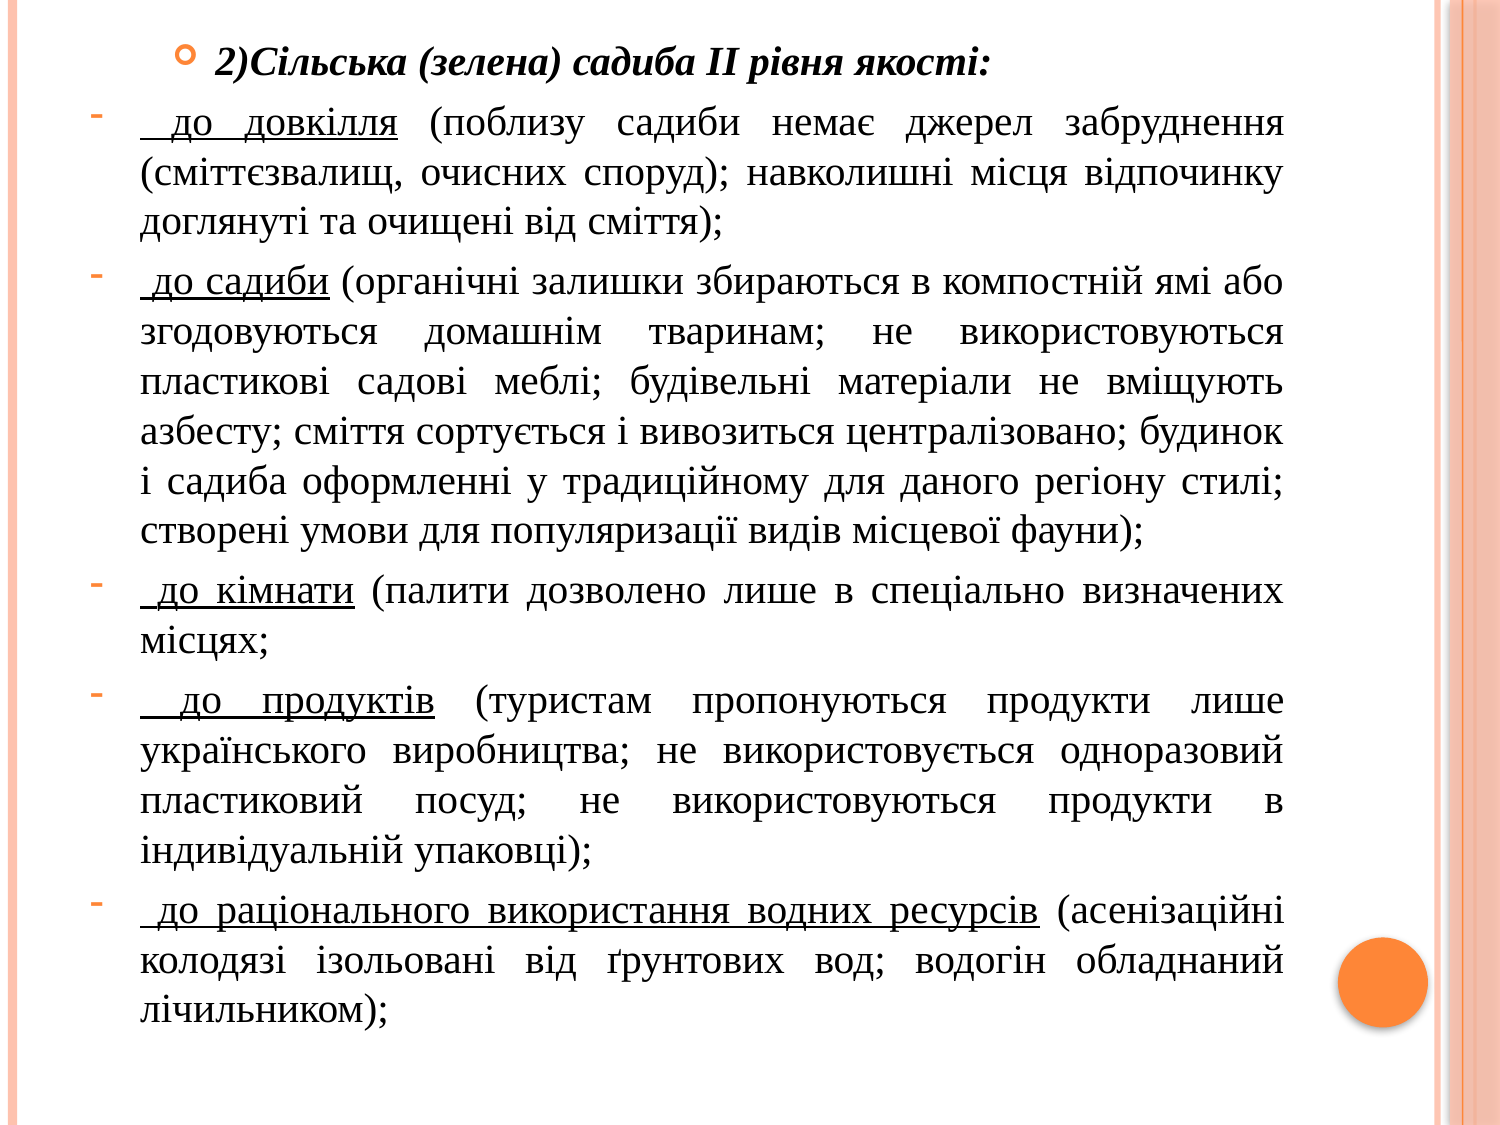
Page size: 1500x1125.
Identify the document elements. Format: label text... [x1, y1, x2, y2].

list 2)Сільська (зелена) садиба ІІ рівня якості: до довкілля (поблизу садиби немає джерел забруднення (сміттєзвалищ, очисних споруд); навколишні місця відпочинку доглянуті та очищені від сміття); до садиби (органічні залишки збираються в компостній ямі або згодовуються домашнім тваринам; не використовуються пластикові садові меблі; будівельні матеріали не вміщують азбесту; сміття сортується і вивозиться централізовано; будинок і садиба оформленні у традиційному для даного регіону стилі; створені умови для популяризації видів місцевої фауни); до кімнати (палити дозволено лише в спеціально визначених місцях; до продуктів (туристам пропонуються продукти лише українського виробництва; не використовується одноразовий пластиковий посуд; не використовуються продукти в індивідуальній упаковці); до раціонального використання водних ресурсів (асенізаційні колодязі ізольовані від ґрунтових вод; водогін обладнаний лічильником); [75, 54, 1300, 1062]
